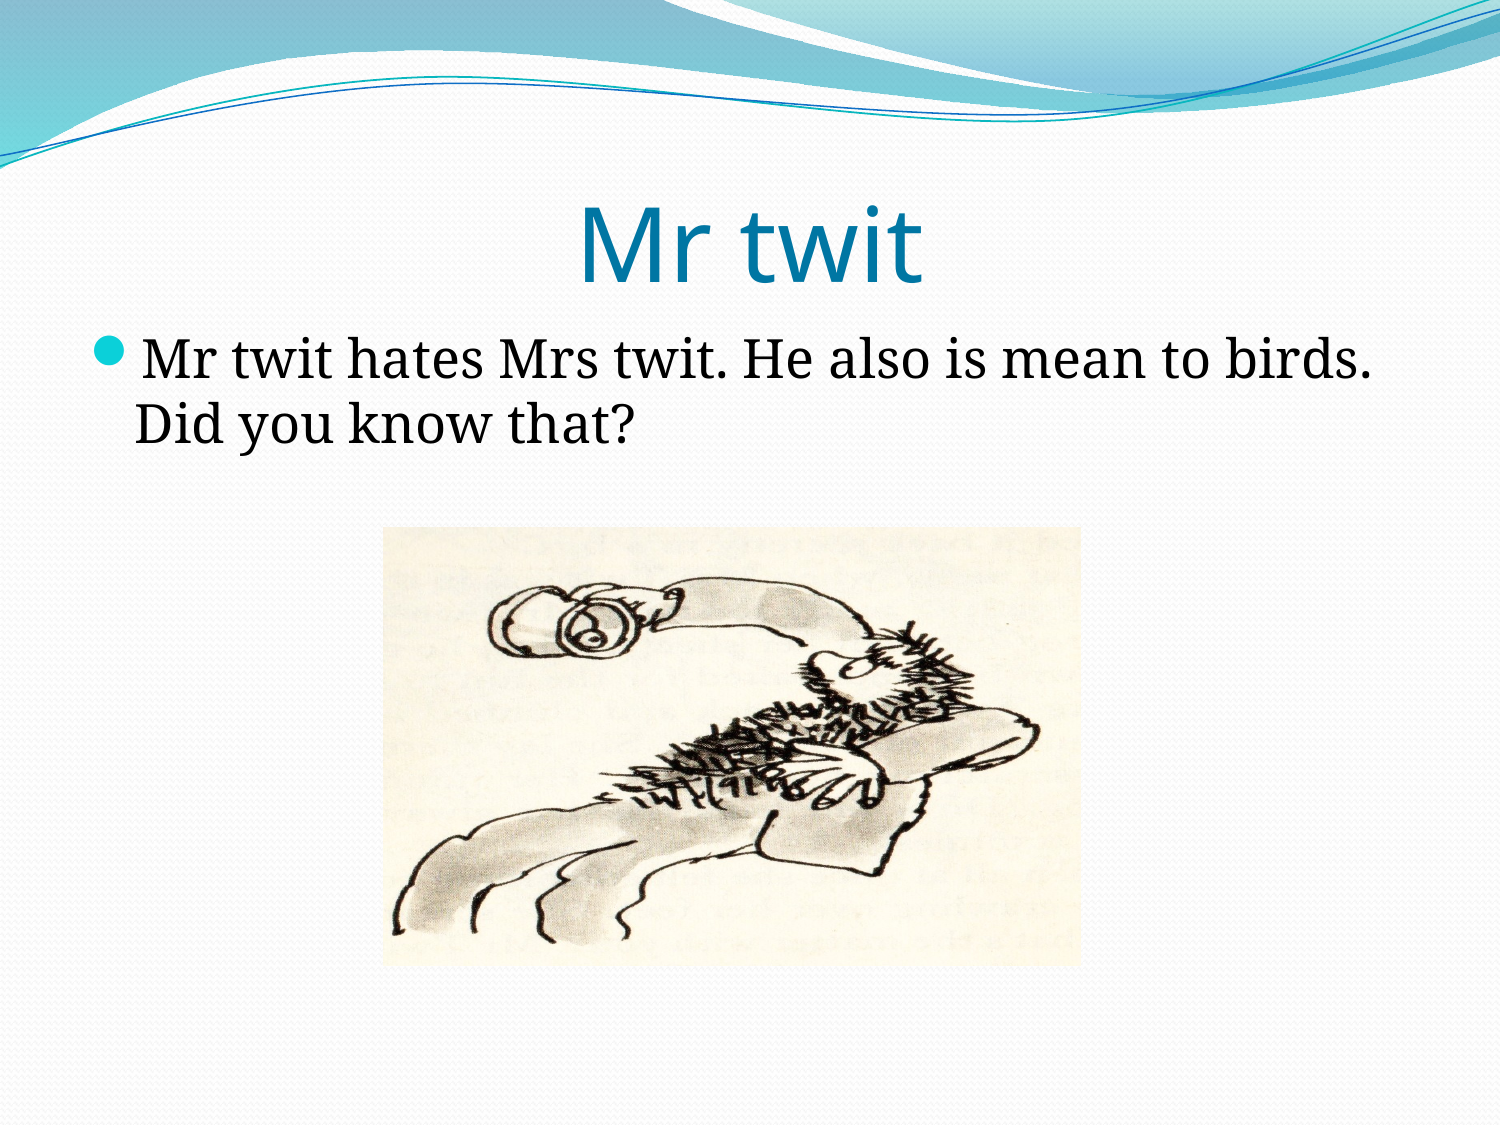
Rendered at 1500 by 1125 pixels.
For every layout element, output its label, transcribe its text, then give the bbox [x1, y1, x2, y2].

picture [383, 526, 1081, 966]
title Mr twit [75, 115, 1425, 303]
list Mr twit hates Mrs twit. He also is mean to birds. Did you know that? [75, 317, 1425, 1038]
